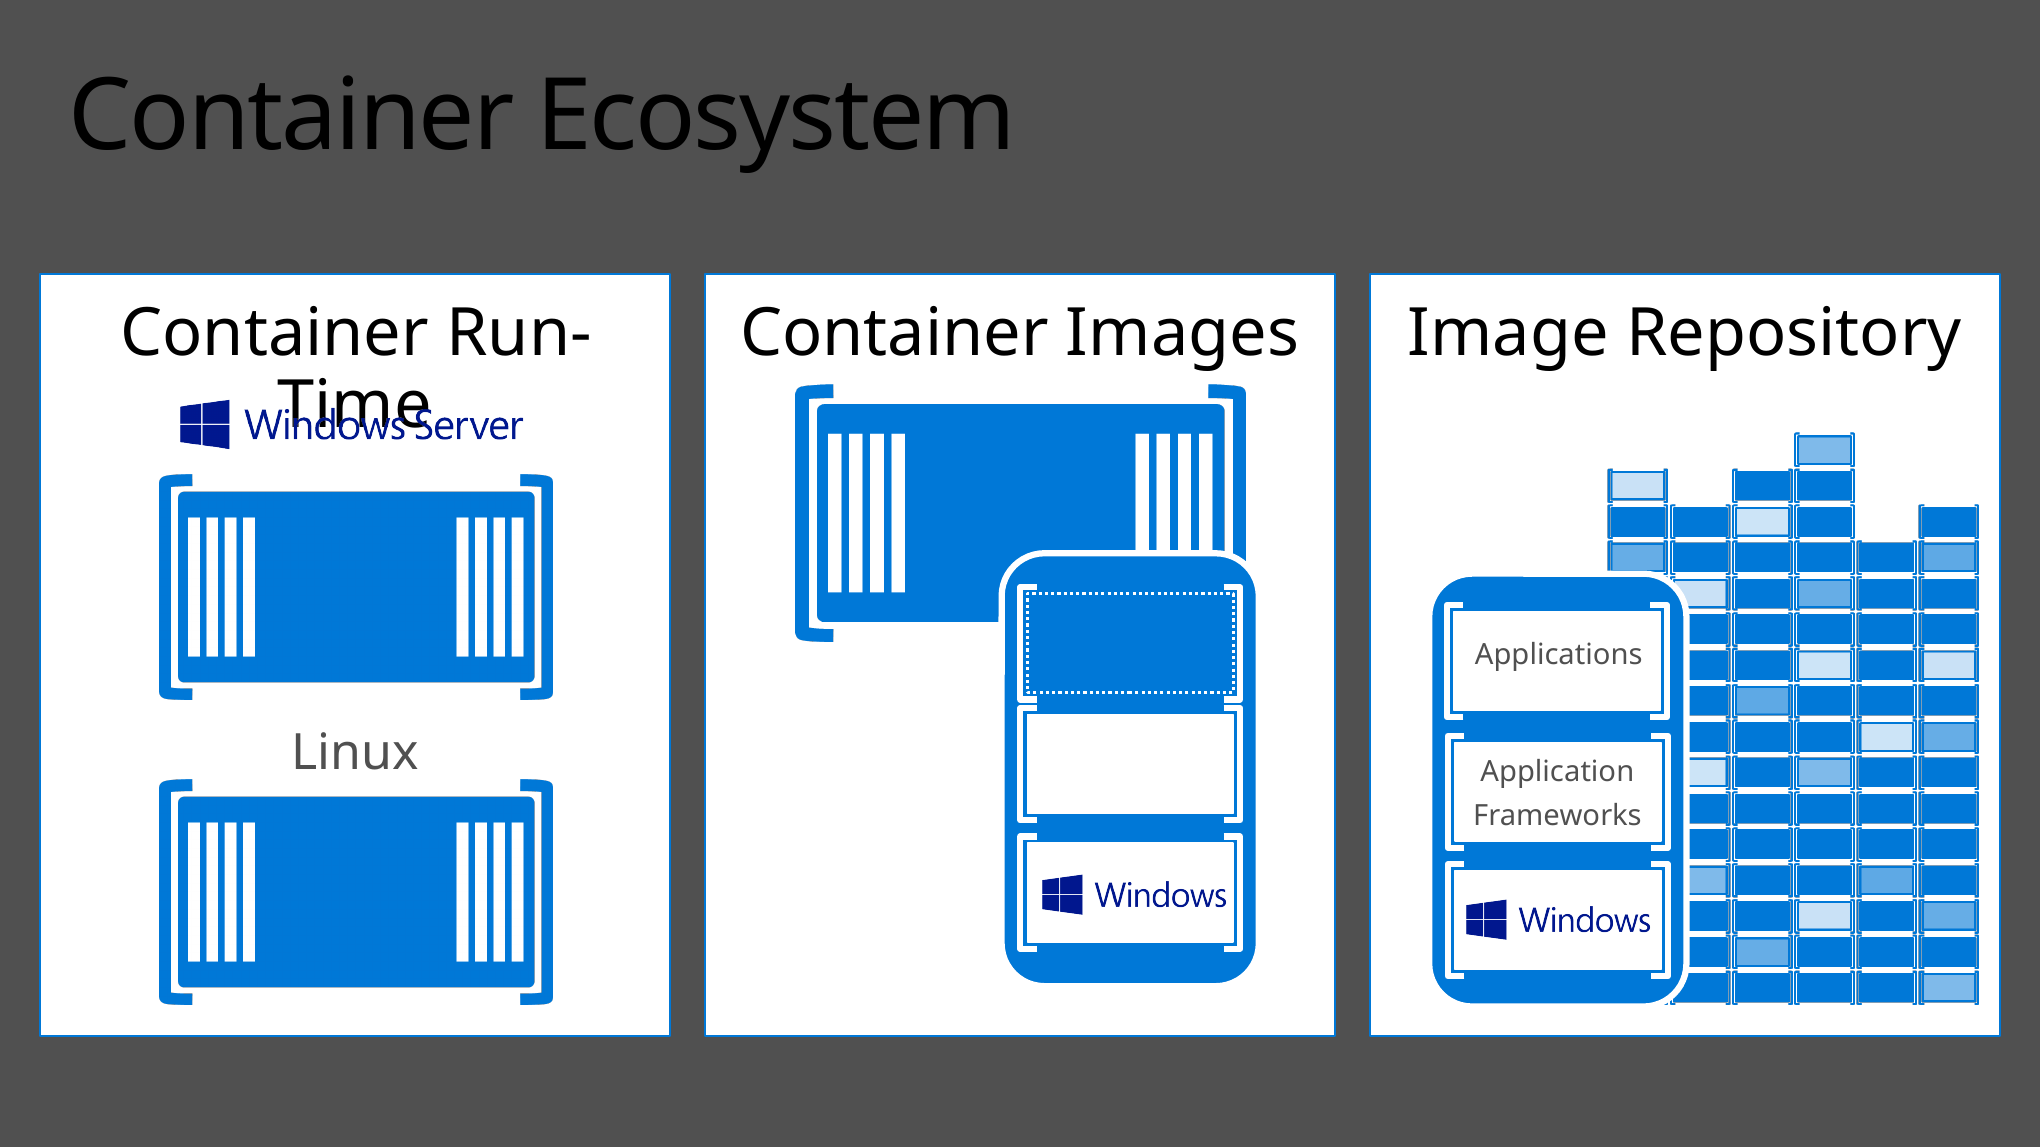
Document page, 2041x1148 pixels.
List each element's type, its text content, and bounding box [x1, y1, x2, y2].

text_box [39, 273, 671, 1037]
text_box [1369, 273, 2001, 1037]
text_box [704, 273, 1336, 1037]
title Container Ecosystem [45, 48, 1996, 199]
